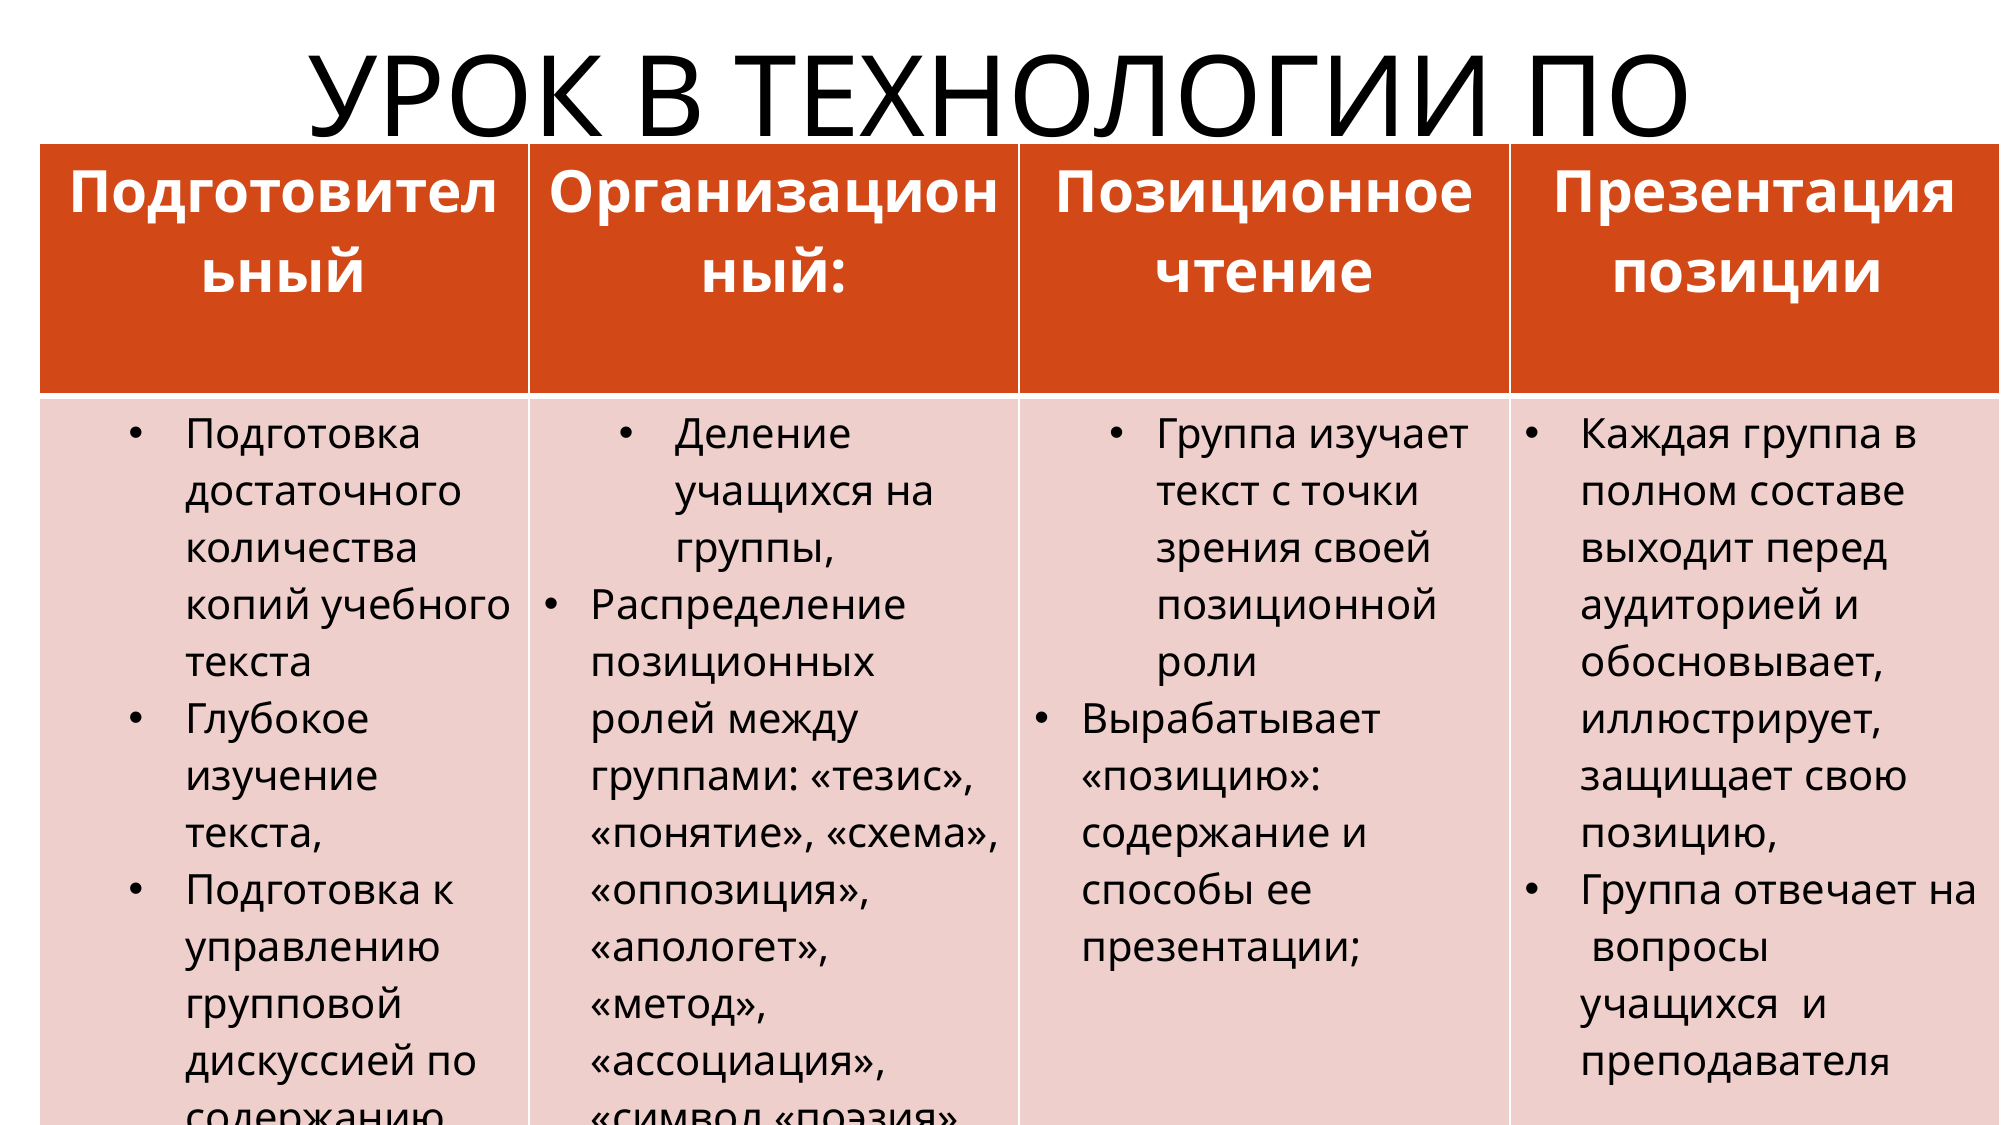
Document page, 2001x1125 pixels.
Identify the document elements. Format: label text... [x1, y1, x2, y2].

table_header Презентация позиции [1511, 144, 1999, 393]
table_header Подготовительный [40, 144, 528, 393]
title Урок в технологии ПО [175, 18, 1826, 142]
table_header Организационный: [530, 144, 1018, 393]
table_cell Группа изучает текст с точки зрения своей позиционной роли Вырабатывает «позицию»: содержание и способы ее презентации; [1020, 399, 1509, 1125]
table_cell Деление учащихся на группы, Распределение позиционных ролей между группами: «тезис», «понятие», «схема», «оппозиция», «апологет», «метод», «ассоциация», «символ «поэзия», «театр [530, 399, 1018, 1125]
table_cell Каждая группа в полном составе выходит перед аудиторией и обосновывает, иллюстрирует, защищает свою позицию, Группа отвечает на вопросы учащихся и преподавателя [1511, 399, 1999, 1125]
table_cell Подготовка достаточного количества копий учебного текста Глубокое изучение текста, Подготовка к управлению групповой дискуссией по содержанию текста; [40, 399, 528, 1125]
table_header Позиционное чтение [1020, 144, 1509, 393]
